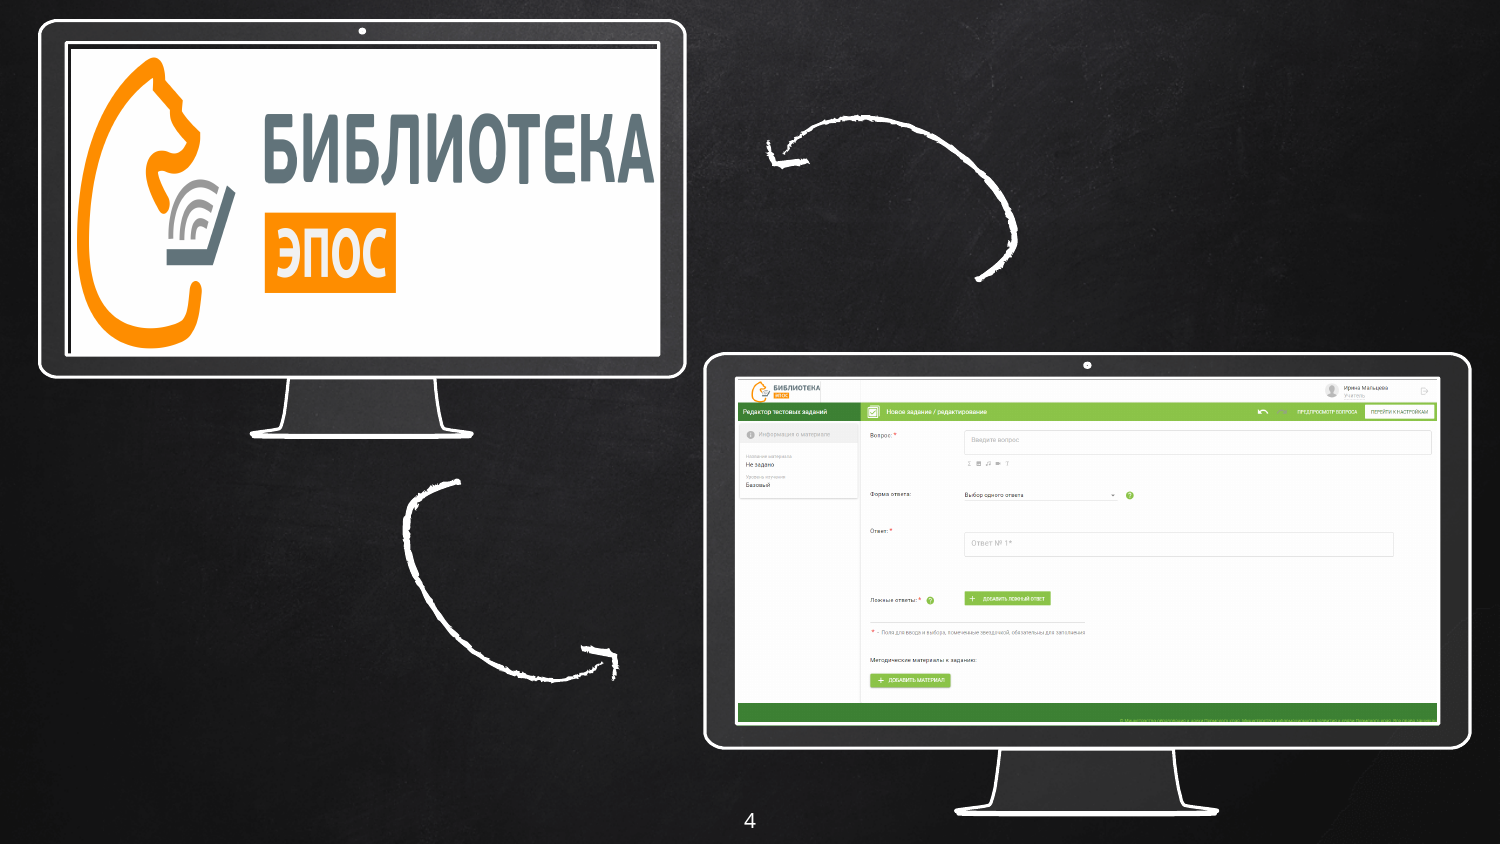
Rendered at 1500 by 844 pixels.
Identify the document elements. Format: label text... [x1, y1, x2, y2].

picture [0, 0, 1500, 844]
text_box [362, 546, 635, 660]
text_box [704, 353, 1470, 815]
text_box [39, 20, 685, 438]
slide_number 4 [705, 792, 795, 844]
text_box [764, 123, 1037, 234]
